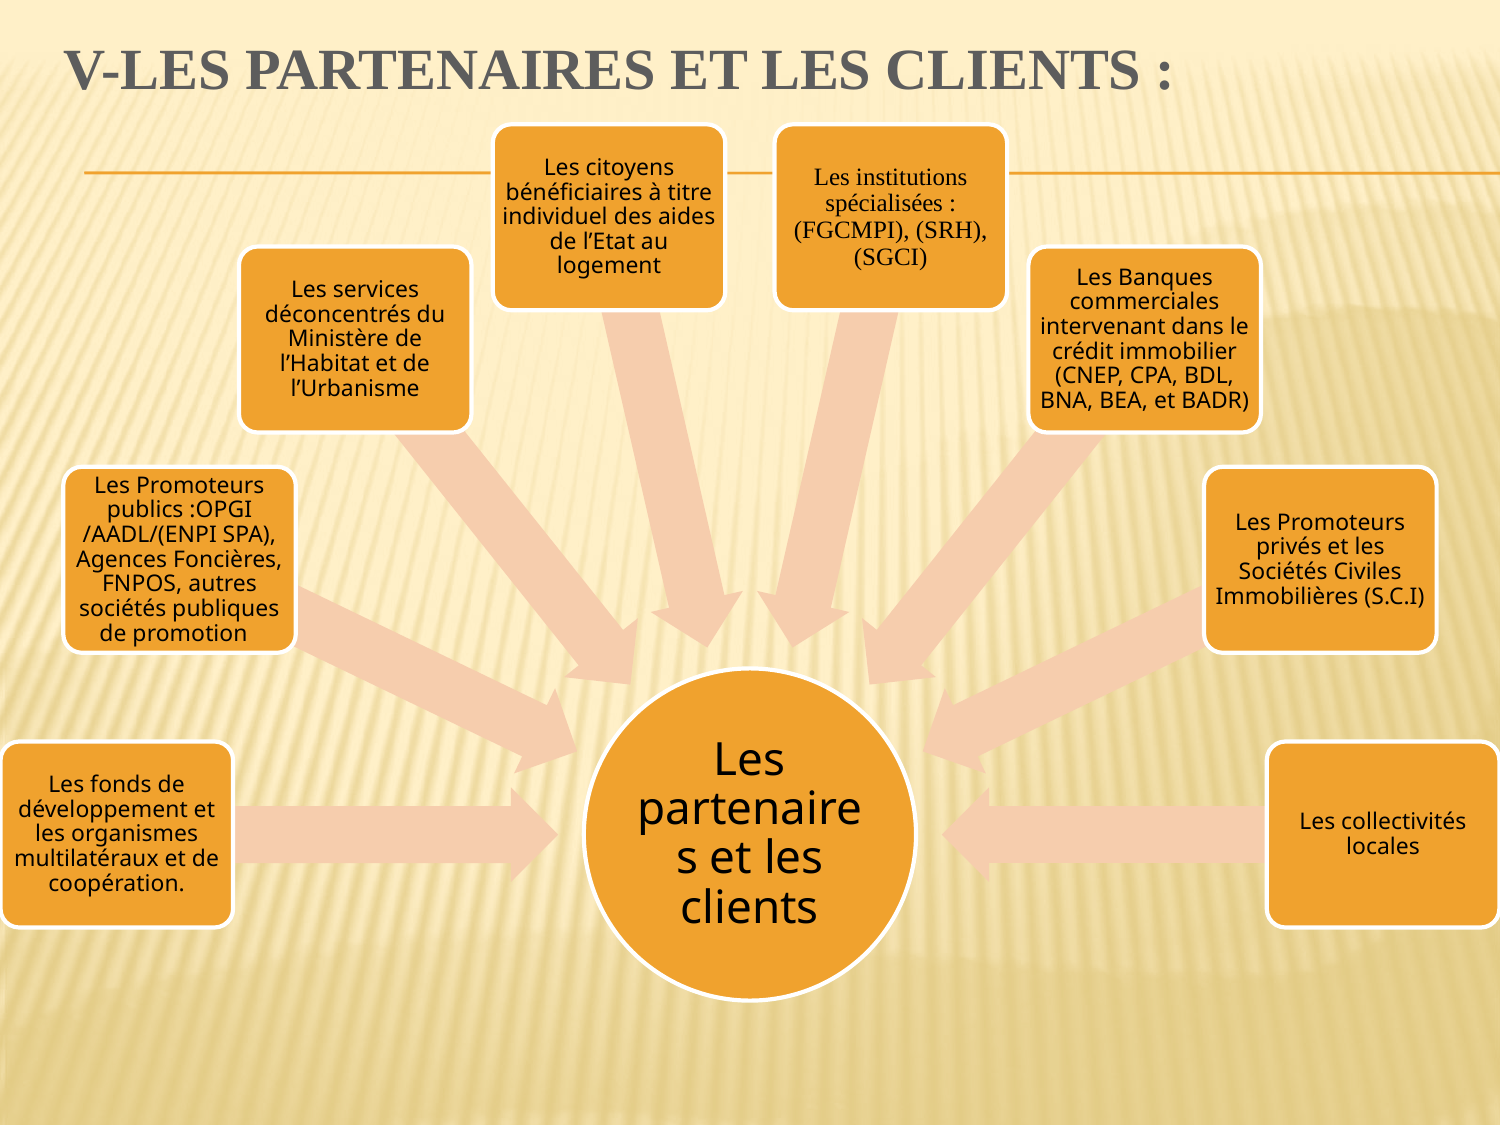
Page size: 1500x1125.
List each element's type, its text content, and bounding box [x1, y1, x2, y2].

text_box V-LES PARTENAIRES ET LES CLIENTS : [46, 23, 1207, 56]
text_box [0, 58, 1500, 1067]
